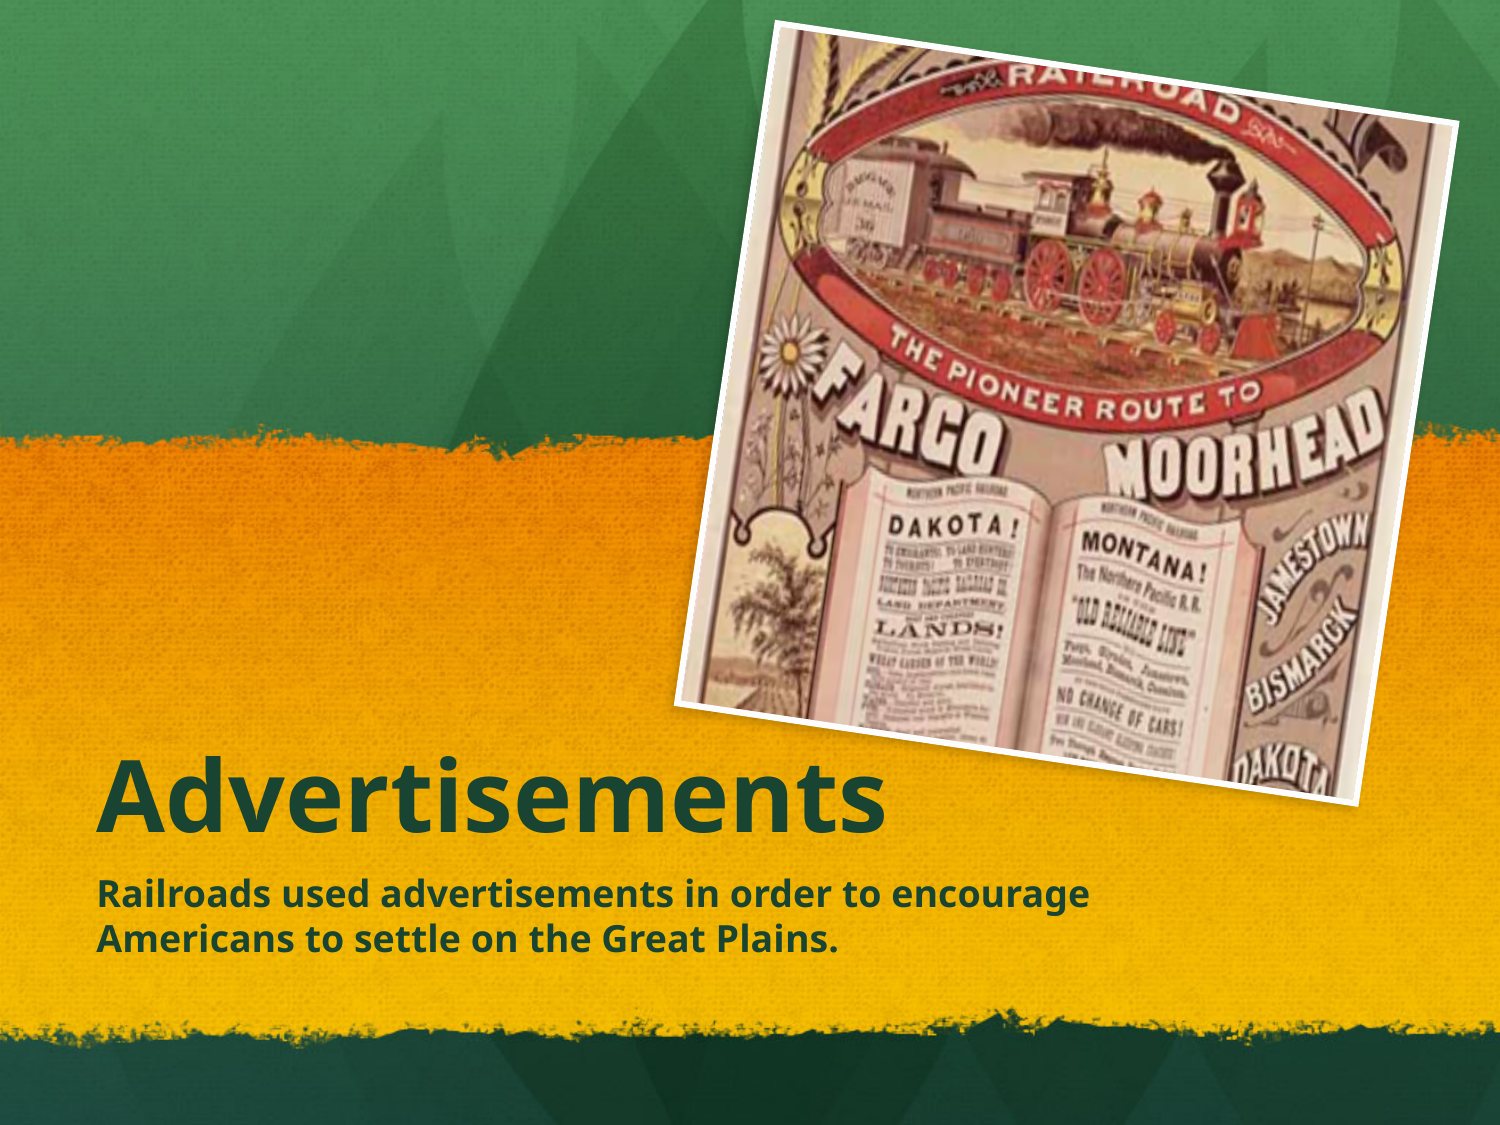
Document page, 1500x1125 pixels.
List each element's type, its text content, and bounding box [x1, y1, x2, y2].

title Advertisements [81, 619, 1263, 861]
subtitle Railroads used advertisements in order to encourage Americans to settle on the Great Plains. [81, 862, 1263, 1025]
picture [0, 0, 1500, 1125]
